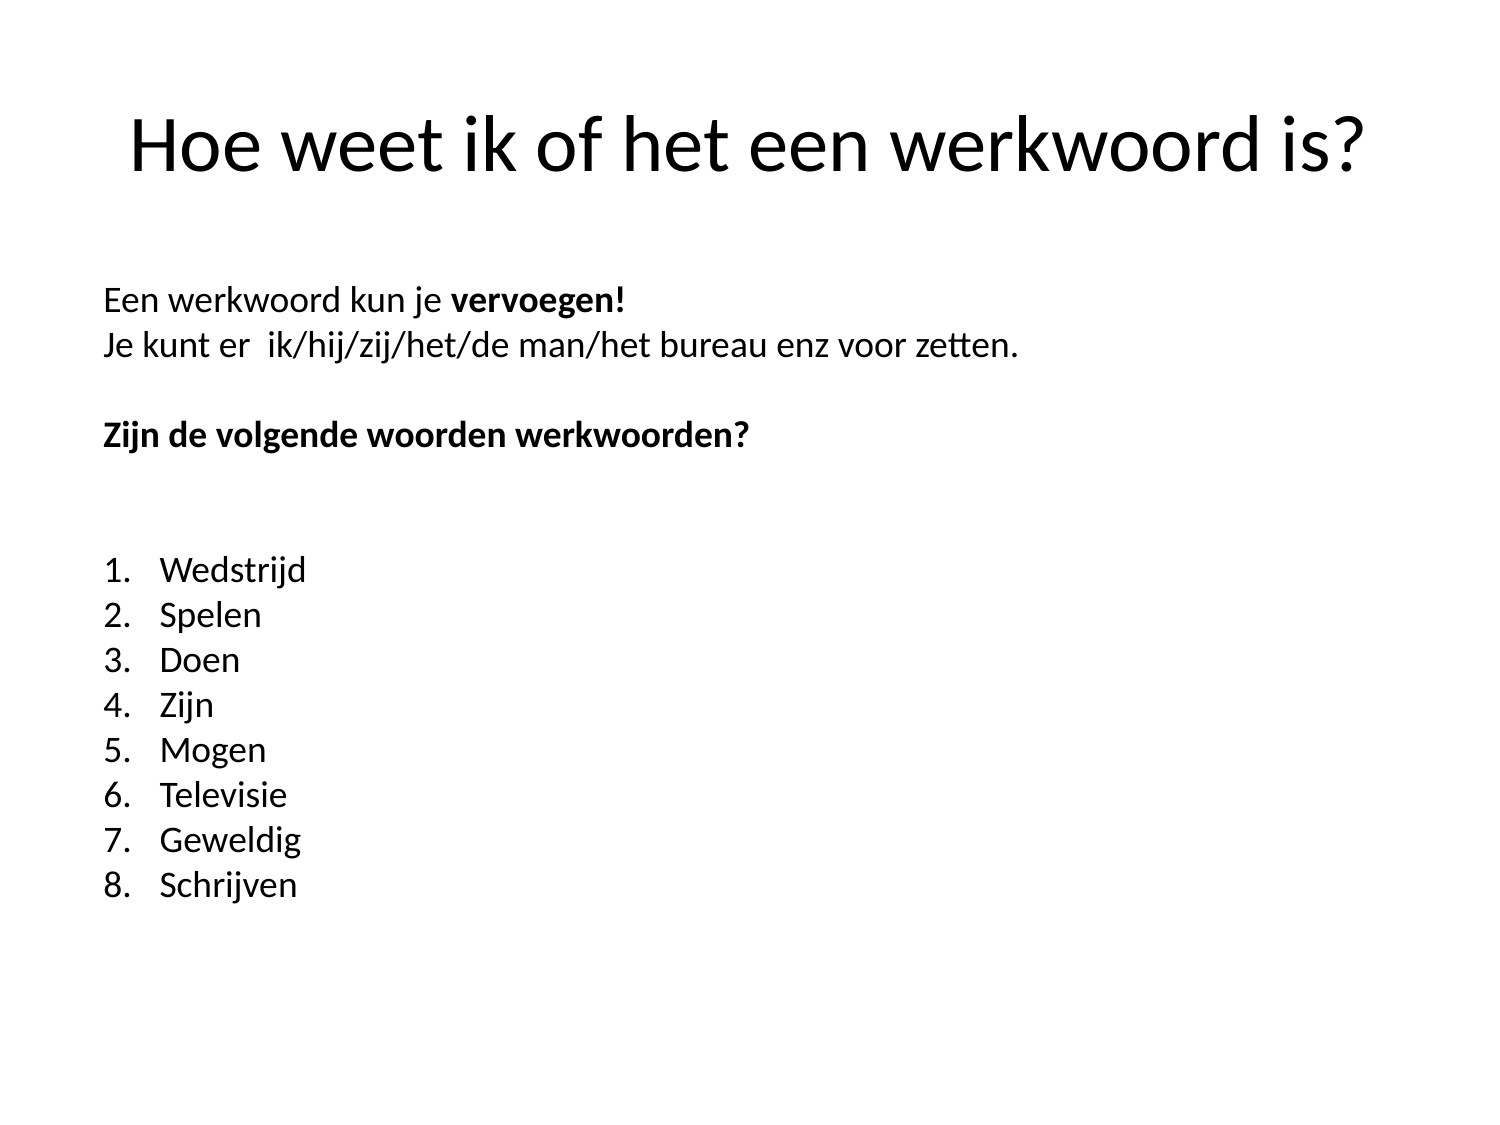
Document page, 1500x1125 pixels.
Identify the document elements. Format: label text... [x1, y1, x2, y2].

text_box Een werkwoord kun je vervoegen! Je kunt er ik/hij/zij/het/de man/het bureau enz voor zetten. Zijn de volgende woorden werkwoorden? Wedstrijd Spelen Doen Zijn Mogen Televisie Geweldig Schrijven [88, 267, 1459, 912]
title Hoe weet ik of het een werkwoord is? [75, 45, 1425, 233]
